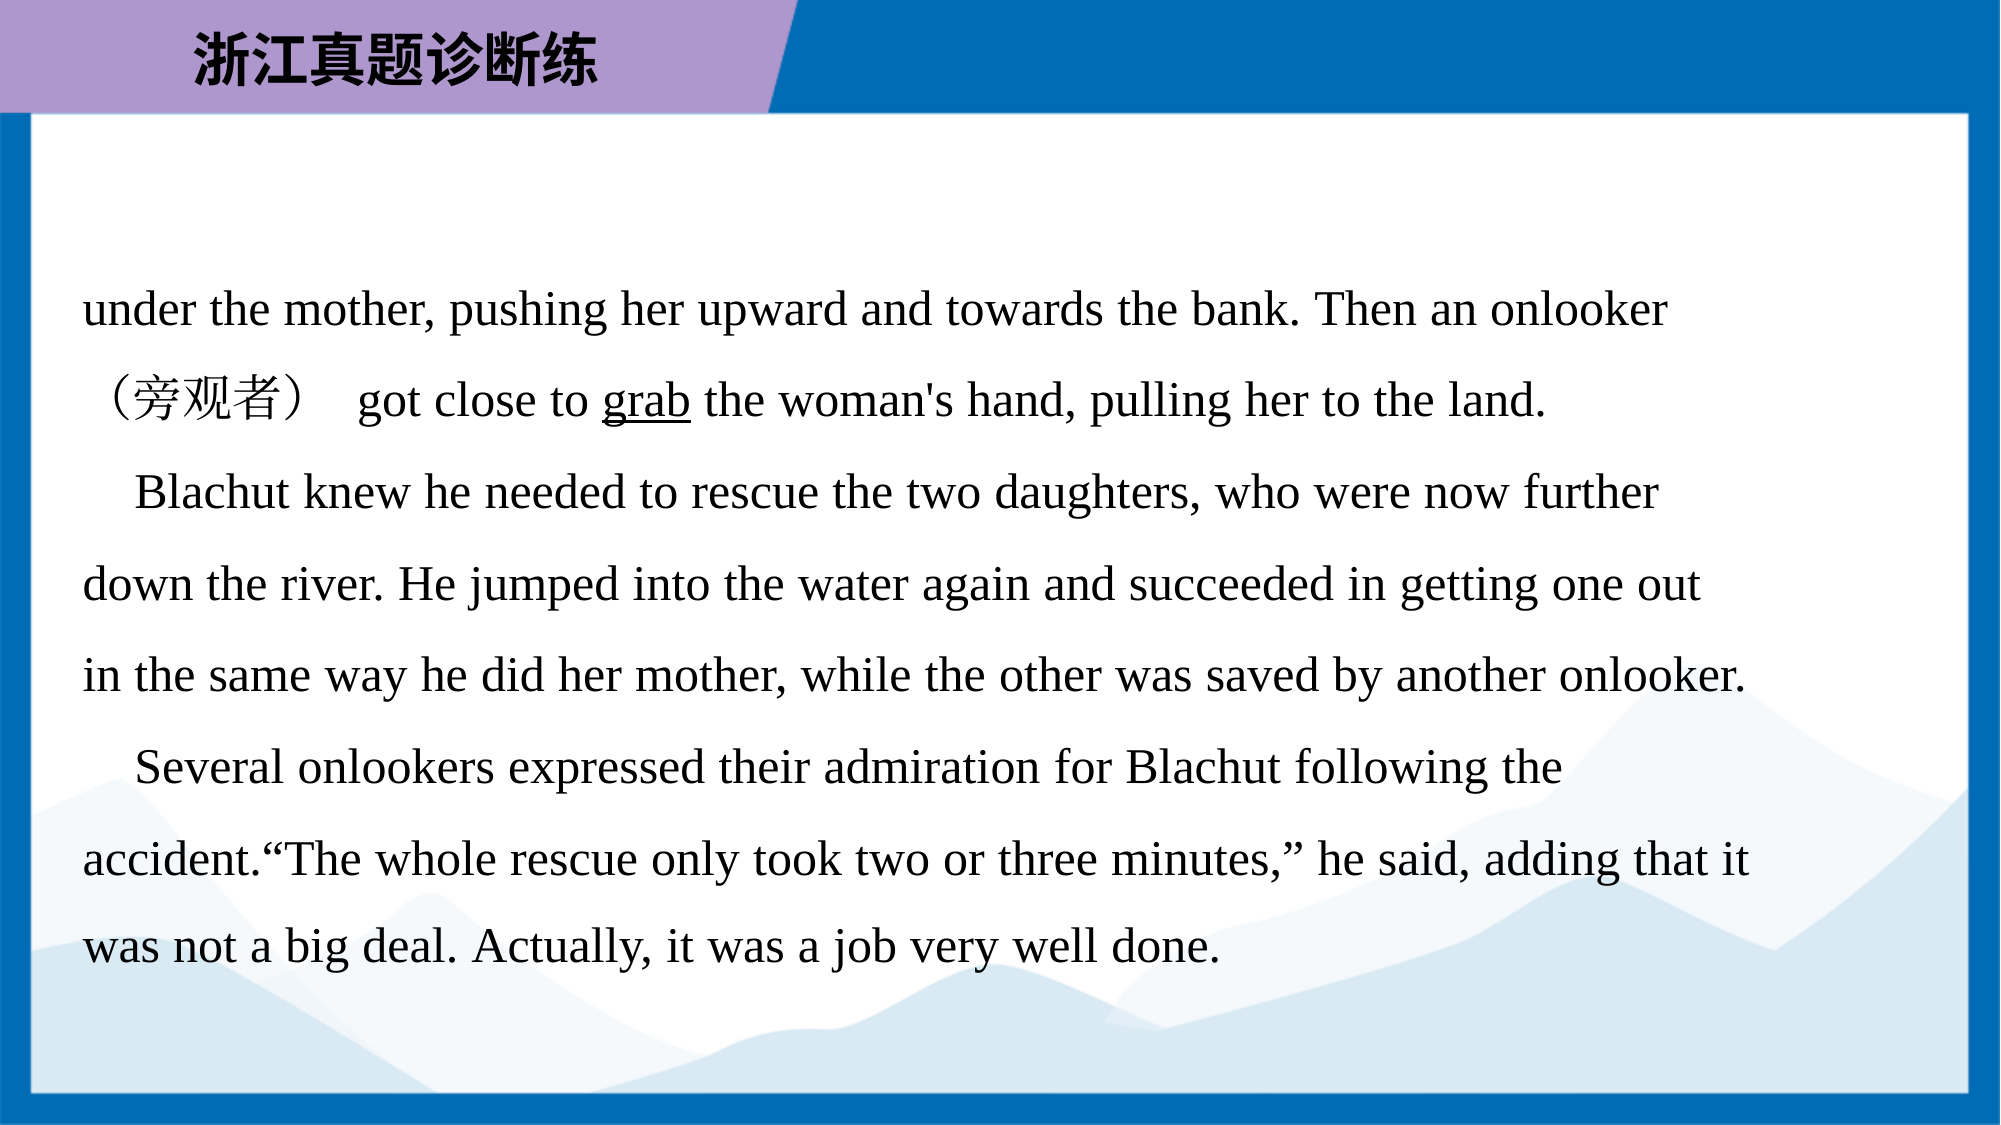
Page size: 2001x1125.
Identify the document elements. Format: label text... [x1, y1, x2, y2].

text_box under the mother, pushing her upward and towards the bank. Then an onlooker （旁观者） got close to grab the woman's hand, pulling her to the land. Blachut knew he needed to rescue the two daughters, who were now further down the river. He jumped into the water again and succeeded in getting one out in the same way he did her mother, while the other was saved by another onlooker. Several onlookers expressed their admiration for Blachut following the accident.“The whole rescue only took two or three minutes,” he said, adding that it was not a big deal. Actually, it was a job very well done. [82, 243, 1917, 963]
picture [0, 0, 2000, 1125]
